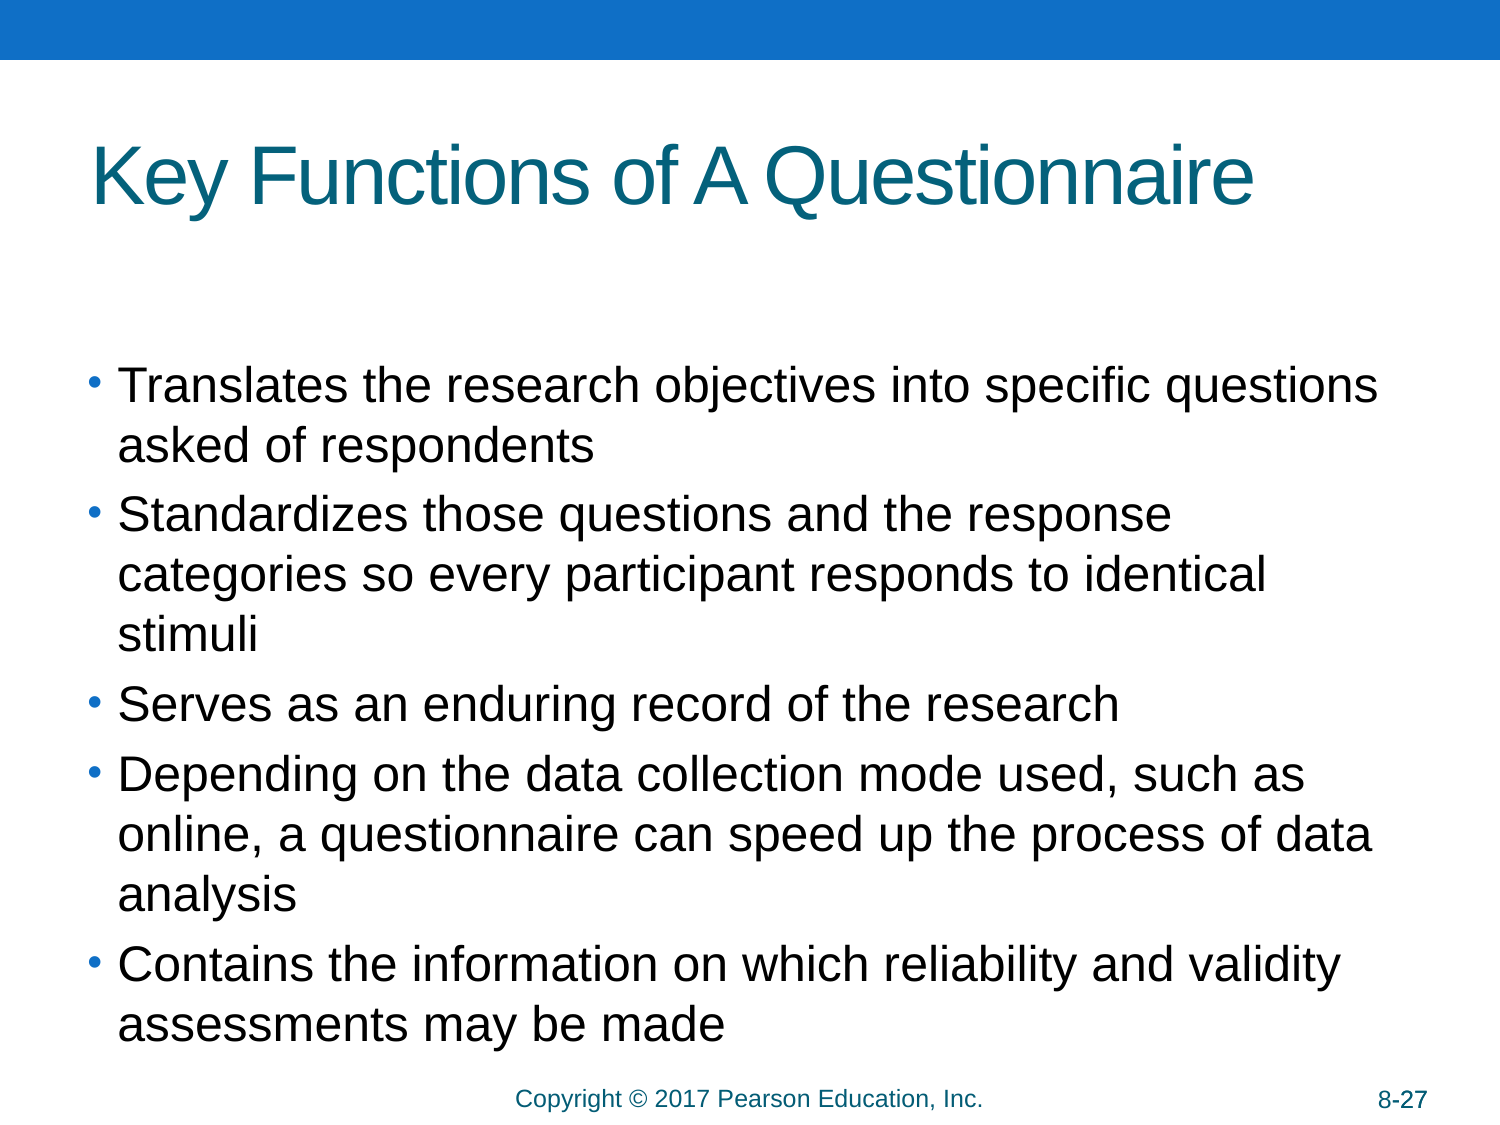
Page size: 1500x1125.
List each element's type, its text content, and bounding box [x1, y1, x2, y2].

list Translates the research objectives into specific questions asked of respondents Standardizes those questions and the response categories so every participant responds to identical stimuli Serves as an enduring record of the research Depending on the data collection mode used, such as online, a questionnaire can speed up the process of data analysis Contains the information on which reliability and validity assessments may be made [72, 344, 1423, 1125]
title Key Functions of A Questionnaire [75, 90, 1425, 253]
